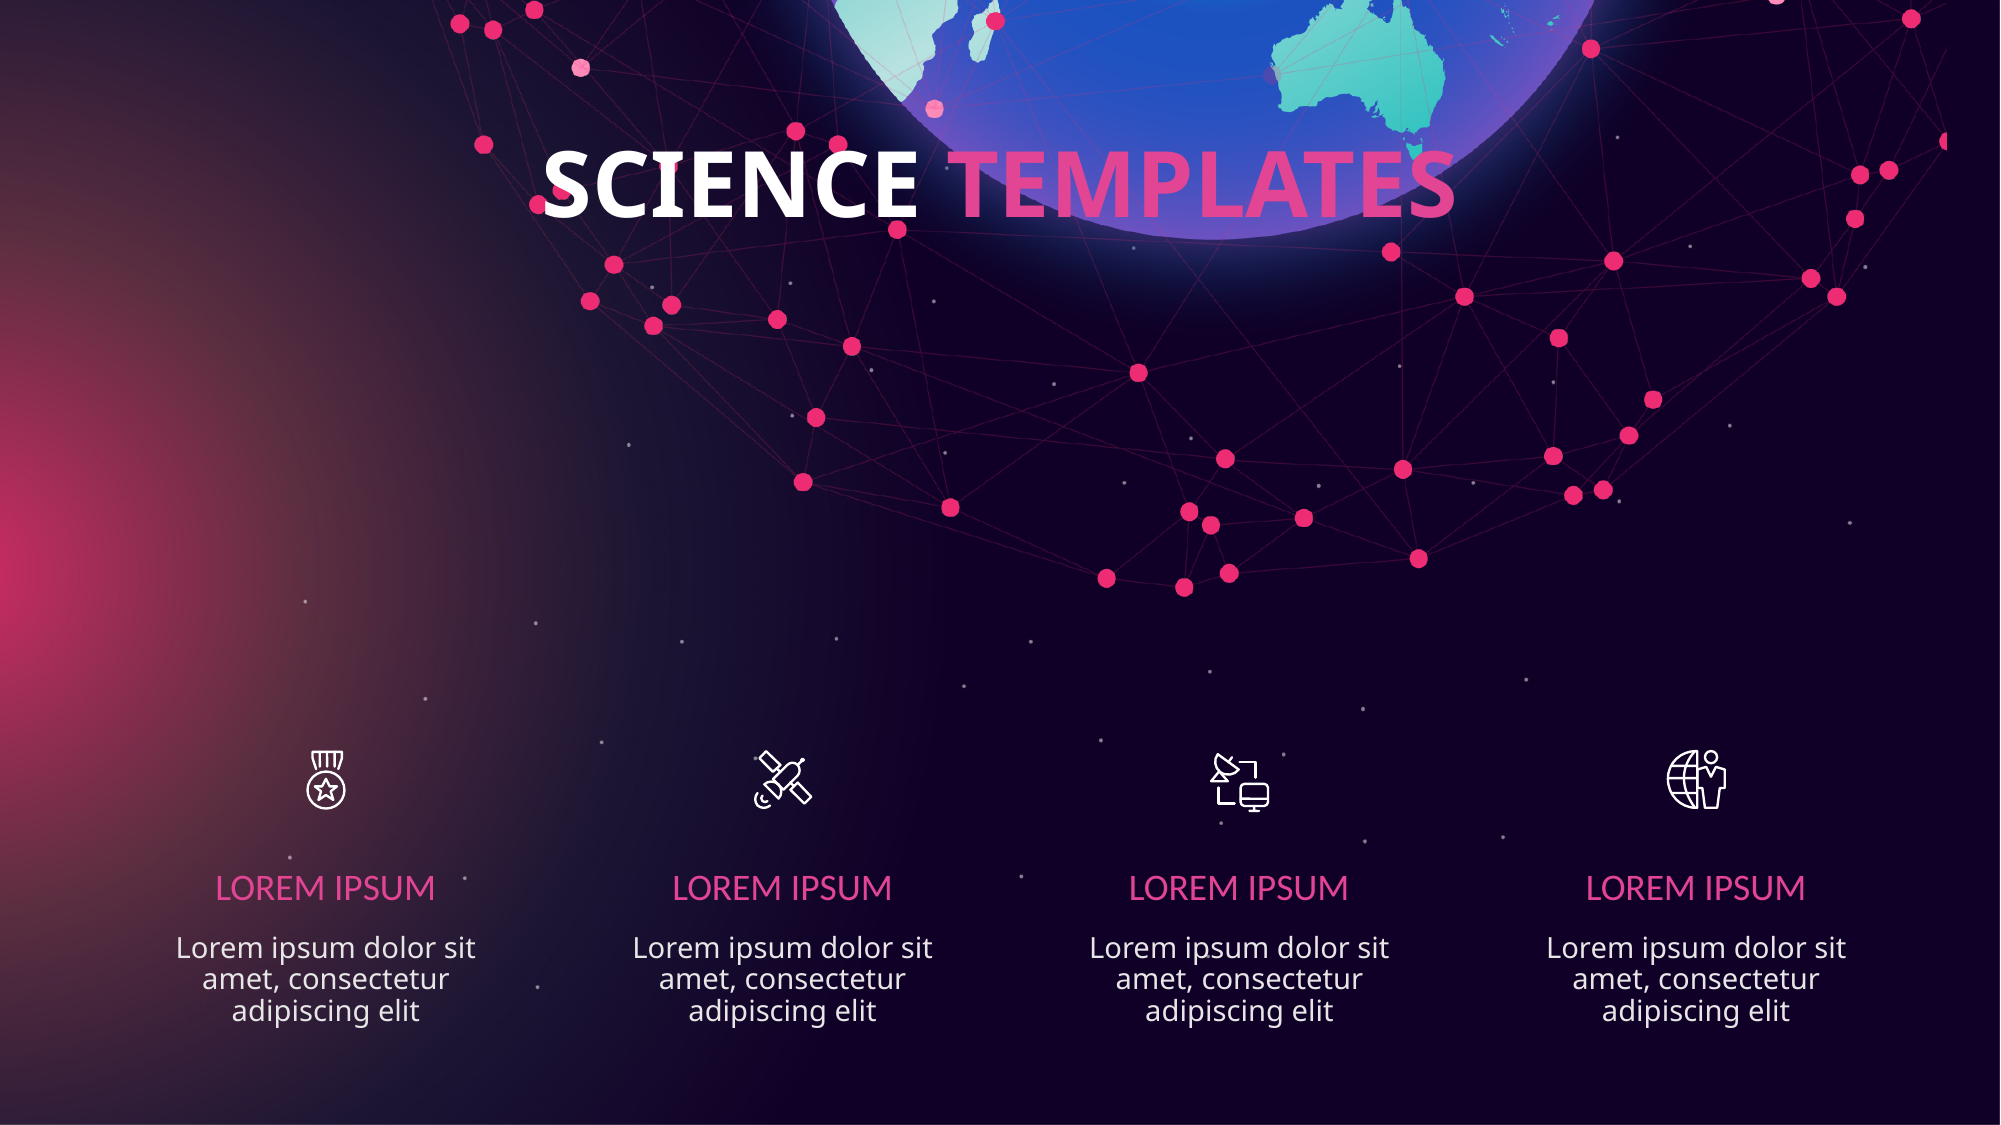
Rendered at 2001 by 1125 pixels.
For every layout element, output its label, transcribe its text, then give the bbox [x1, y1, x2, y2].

picture [0, 0, 2000, 1125]
list LOREM IPSUM [1529, 860, 1863, 919]
list LOREM IPSUM [1073, 860, 1406, 919]
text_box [754, 751, 812, 809]
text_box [307, 751, 345, 809]
list Lorem ipsum dolor sit amet, consectetur adipiscing elit [616, 925, 949, 1027]
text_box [1211, 754, 1268, 811]
list Lorem ipsum dolor sit amet, consectetur adipiscing elit [159, 925, 493, 1027]
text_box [1667, 751, 1725, 808]
list LOREM IPSUM [616, 860, 949, 919]
list Lorem ipsum dolor sit amet, consectetur adipiscing elit [1529, 925, 1863, 1027]
list Lorem ipsum dolor sit amet, consectetur adipiscing elit [1073, 925, 1406, 1027]
list LOREM IPSUM [159, 860, 493, 919]
